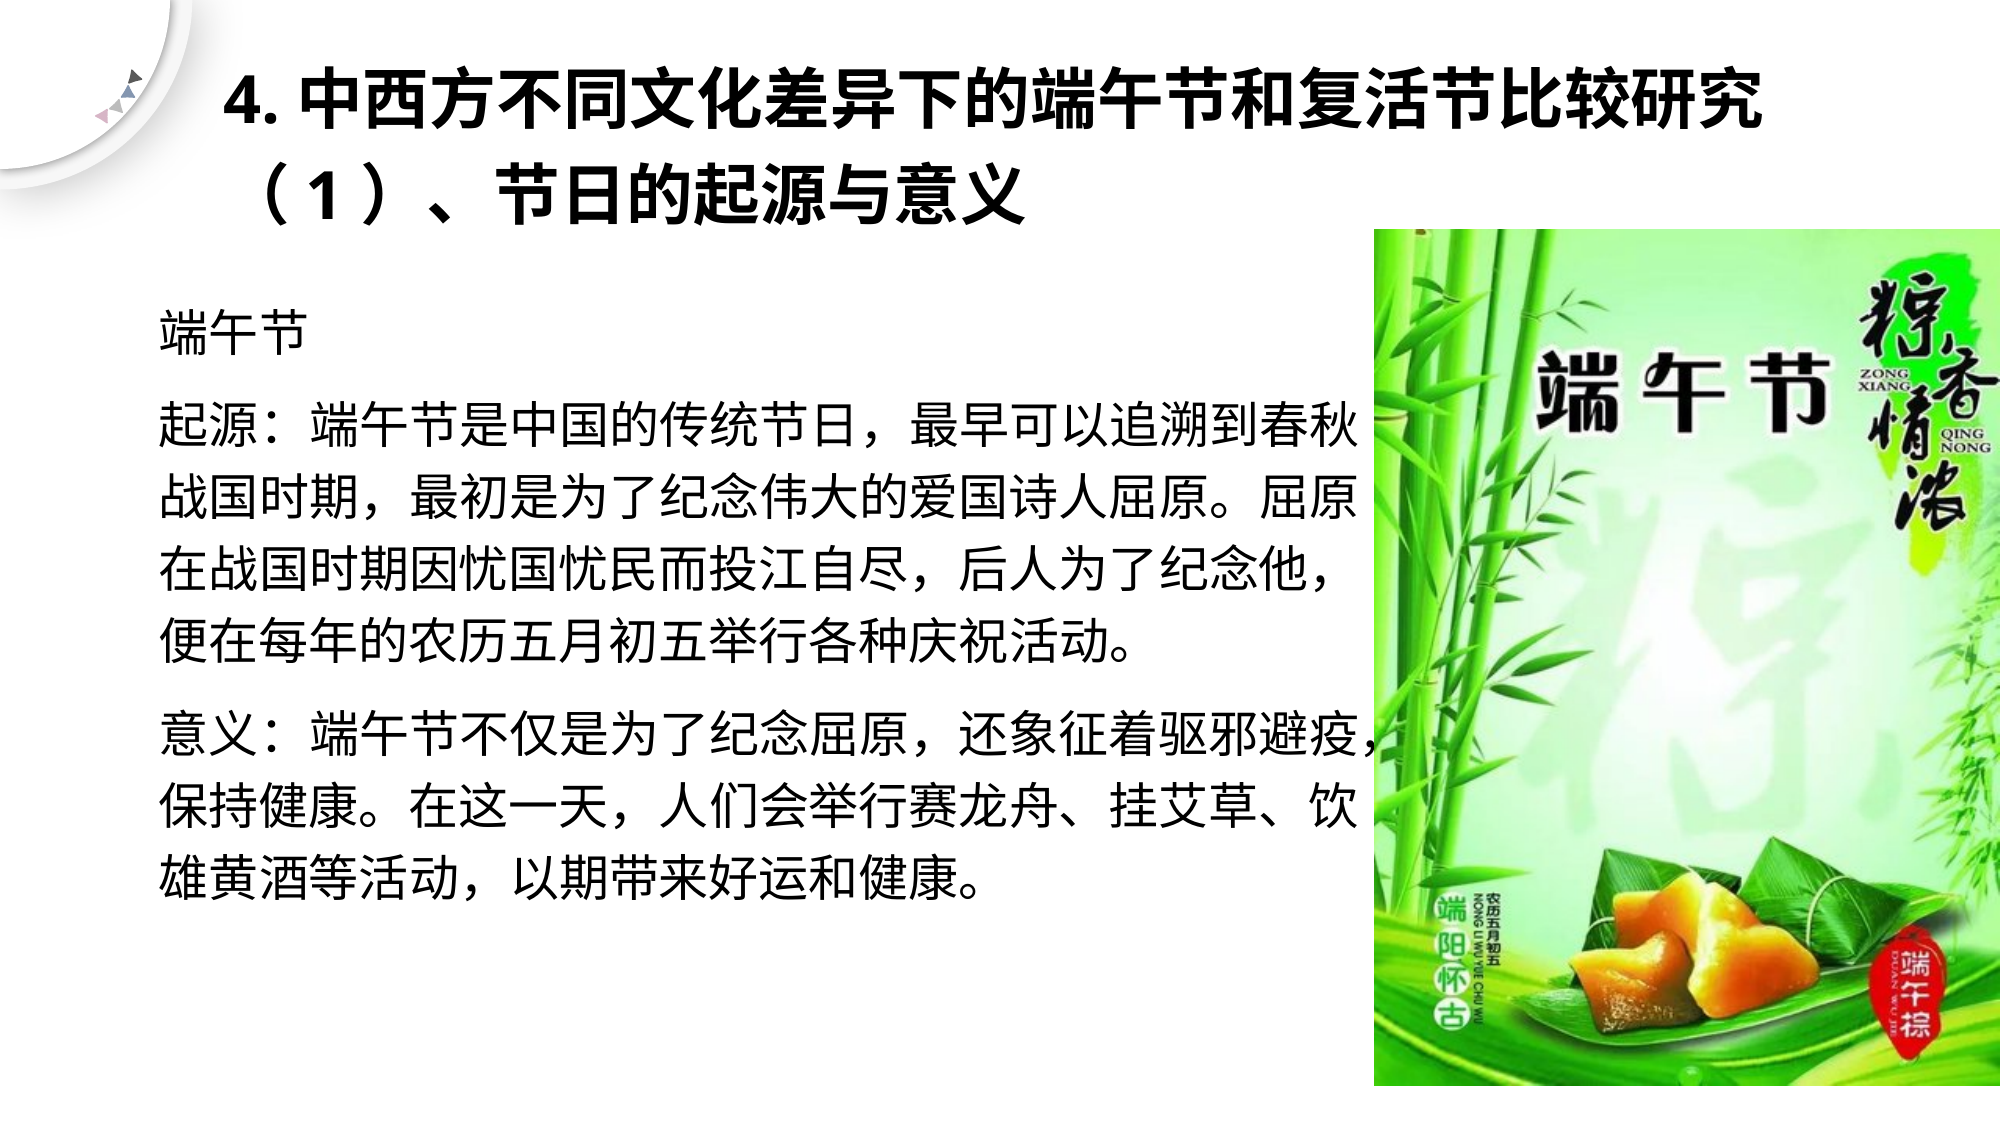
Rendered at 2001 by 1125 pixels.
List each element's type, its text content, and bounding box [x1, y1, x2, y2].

list 端午节 起源：端午节是中国的传统节日，最早可以追溯到春秋战国时期，最初是为了纪念伟大的爱国诗人屈原。屈原在战国时期因忧国忧民而投江自尽，后人为了纪念他，便在每年的农历五月初五举行各种庆祝活动。 意义：端午节不仅是为了纪念屈原，还象征着驱邪避疫，保持健康。在这一天，人们会举行赛龙舟、挂艾草、饮雄黄酒等活动，以期带来好运和健康。 [143, 281, 1374, 996]
title 4.中西方不同文化差异下的端午节和复活节比较研究 （1）、节日的起源与意义 [208, 45, 1812, 230]
picture [1374, 229, 2000, 1086]
